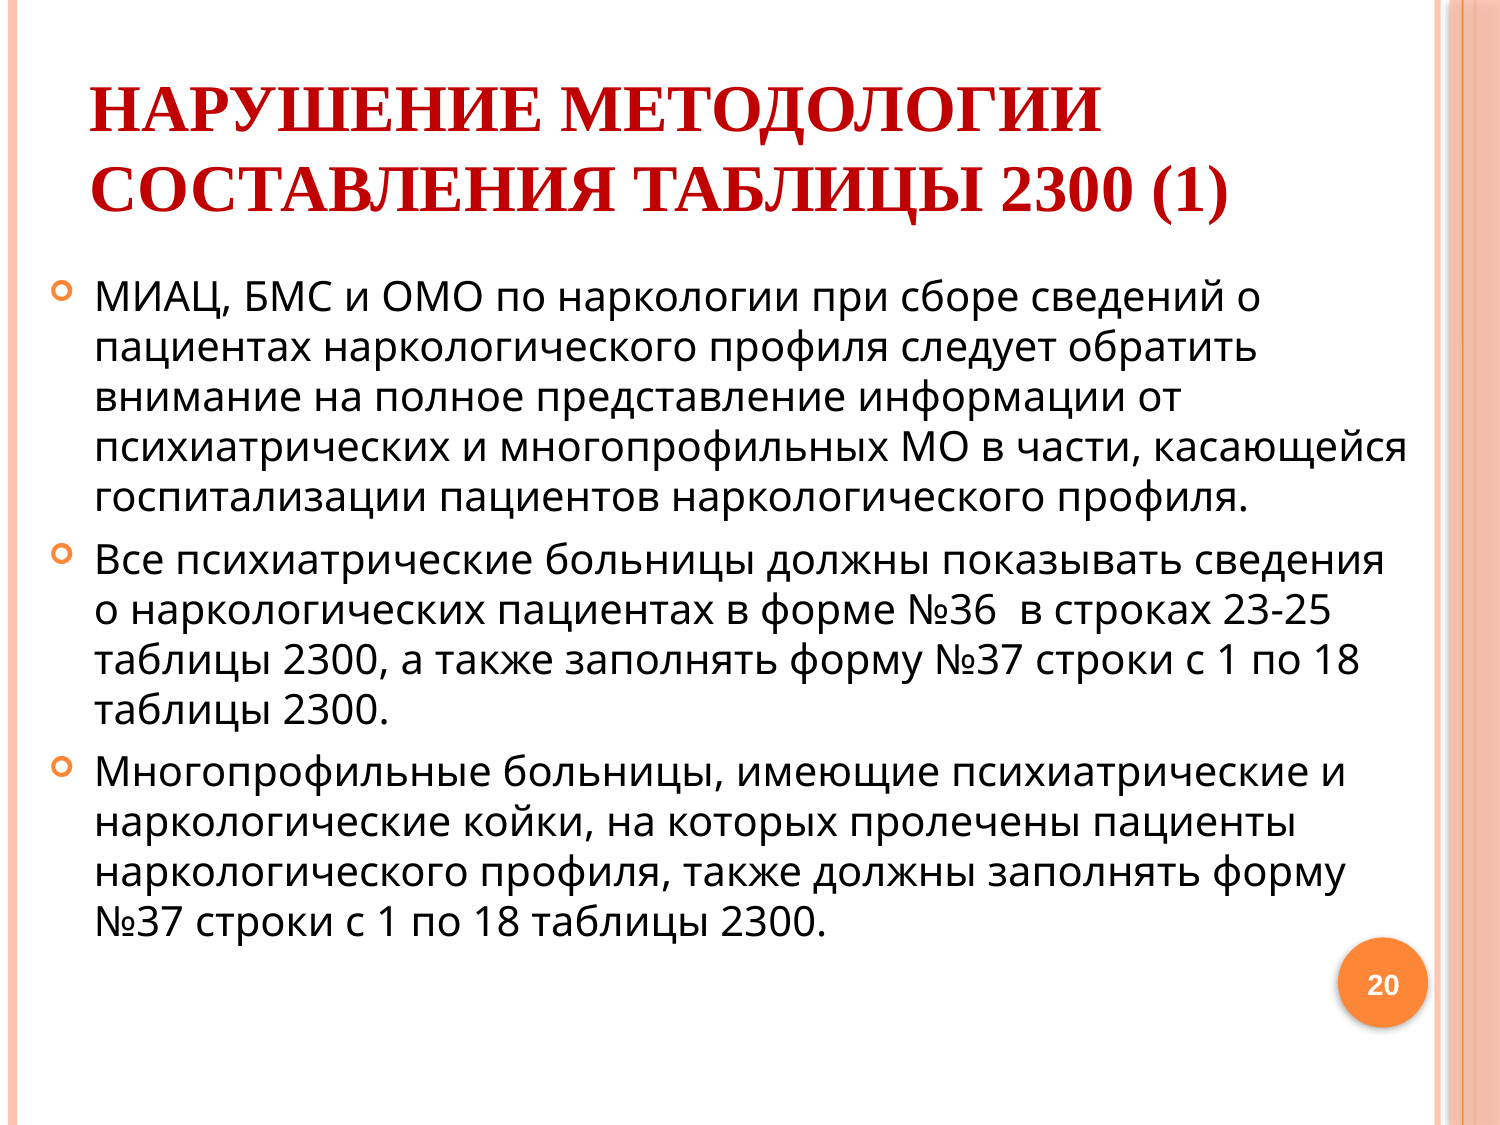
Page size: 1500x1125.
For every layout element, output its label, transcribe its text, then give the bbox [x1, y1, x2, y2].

slide_number 20 [1333, 940, 1434, 1026]
title Нарушение методологии составления таблицы 2300 (1) [75, 45, 1300, 233]
list МИАЦ, БМС и ОМО по наркологии при сборе сведений о пациентах наркологического профиля следует обратить внимание на полное представление информации от психиатрических и многопрофильных МО в части, касающейся госпитализации пациентов наркологического профиля. Все психиатрические больницы должны показывать сведения о наркологических пациентах в форме №36 в строках 23-25 таблицы 2300, а также заполнять форму №37 строки с 1 по 18 таблицы 2300. Многопрофильные больницы, имеющие психиатрические и наркологические койки, на которых пролечены пациенты наркологического профиля, также должны заполнять форму №37 строки с 1 по 18 таблицы 2300. [33, 262, 1437, 1063]
